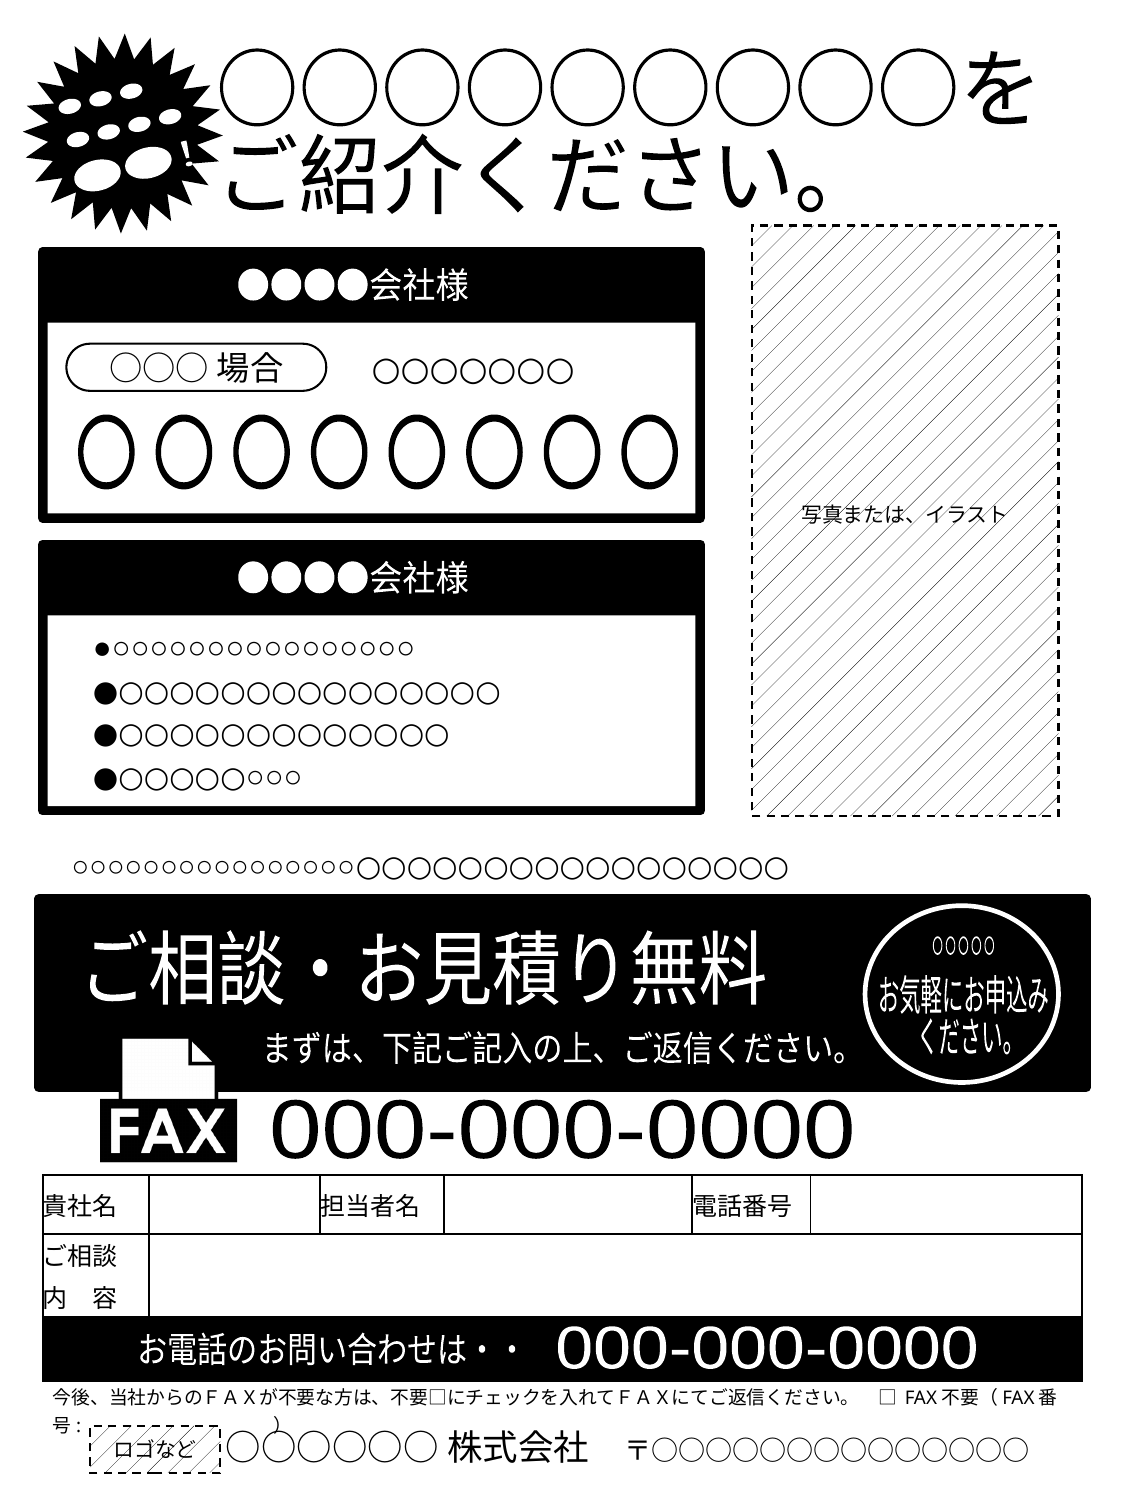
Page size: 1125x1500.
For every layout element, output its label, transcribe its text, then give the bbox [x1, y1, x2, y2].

table_header 貴社名 [44, 1176, 148, 1233]
table_header [150, 1176, 319, 1233]
text_box [42, 251, 701, 518]
picture [89, 1028, 244, 1168]
text_box [42, 544, 701, 811]
text_box ●○○○○○○○○○○○○○○○○ ●○○○○○○○○○○○○○○○ ●○○○○○○○○○○○○○ ●○○○○○○○○ [78, 612, 669, 802]
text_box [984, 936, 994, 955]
text_box ○○○○○○○ [350, 343, 610, 391]
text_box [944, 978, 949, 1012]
table_cell [44, 1318, 1081, 1372]
table_header 電話番号 [693, 1176, 810, 1233]
text_box [25, 36, 220, 231]
text_box 写真または、イラスト [751, 225, 1059, 817]
text_box ロゴなど [90, 1444, 209, 1473]
table_header [811, 1176, 1081, 1233]
table_header [445, 1176, 691, 1233]
text_box [47, 615, 696, 807]
text_box ○○○場合 [66, 343, 327, 391]
text_box 今後、当社からのＦＡＸが不要な方は、不要□にチェックを入れてＦＡＸにてご返信ください。 □ FAX不要（FAX番号: ） [38, 1372, 1121, 1444]
table_cell [150, 1235, 1081, 1316]
table_cell ご相談 内 容 [44, 1235, 148, 1316]
text_box [47, 322, 696, 514]
text_box ○○○○○○株式会社 〒○○○○○○○○○○○○○○ [209, 1444, 1046, 1476]
text_box ○○○○○○○○○○○○○○○○○○○○○○○○○○○○○○○○○ [56, 832, 1062, 890]
text_box [865, 905, 1059, 1083]
table_header 担当者名 [321, 1176, 443, 1233]
text_box [39, 898, 1086, 1088]
